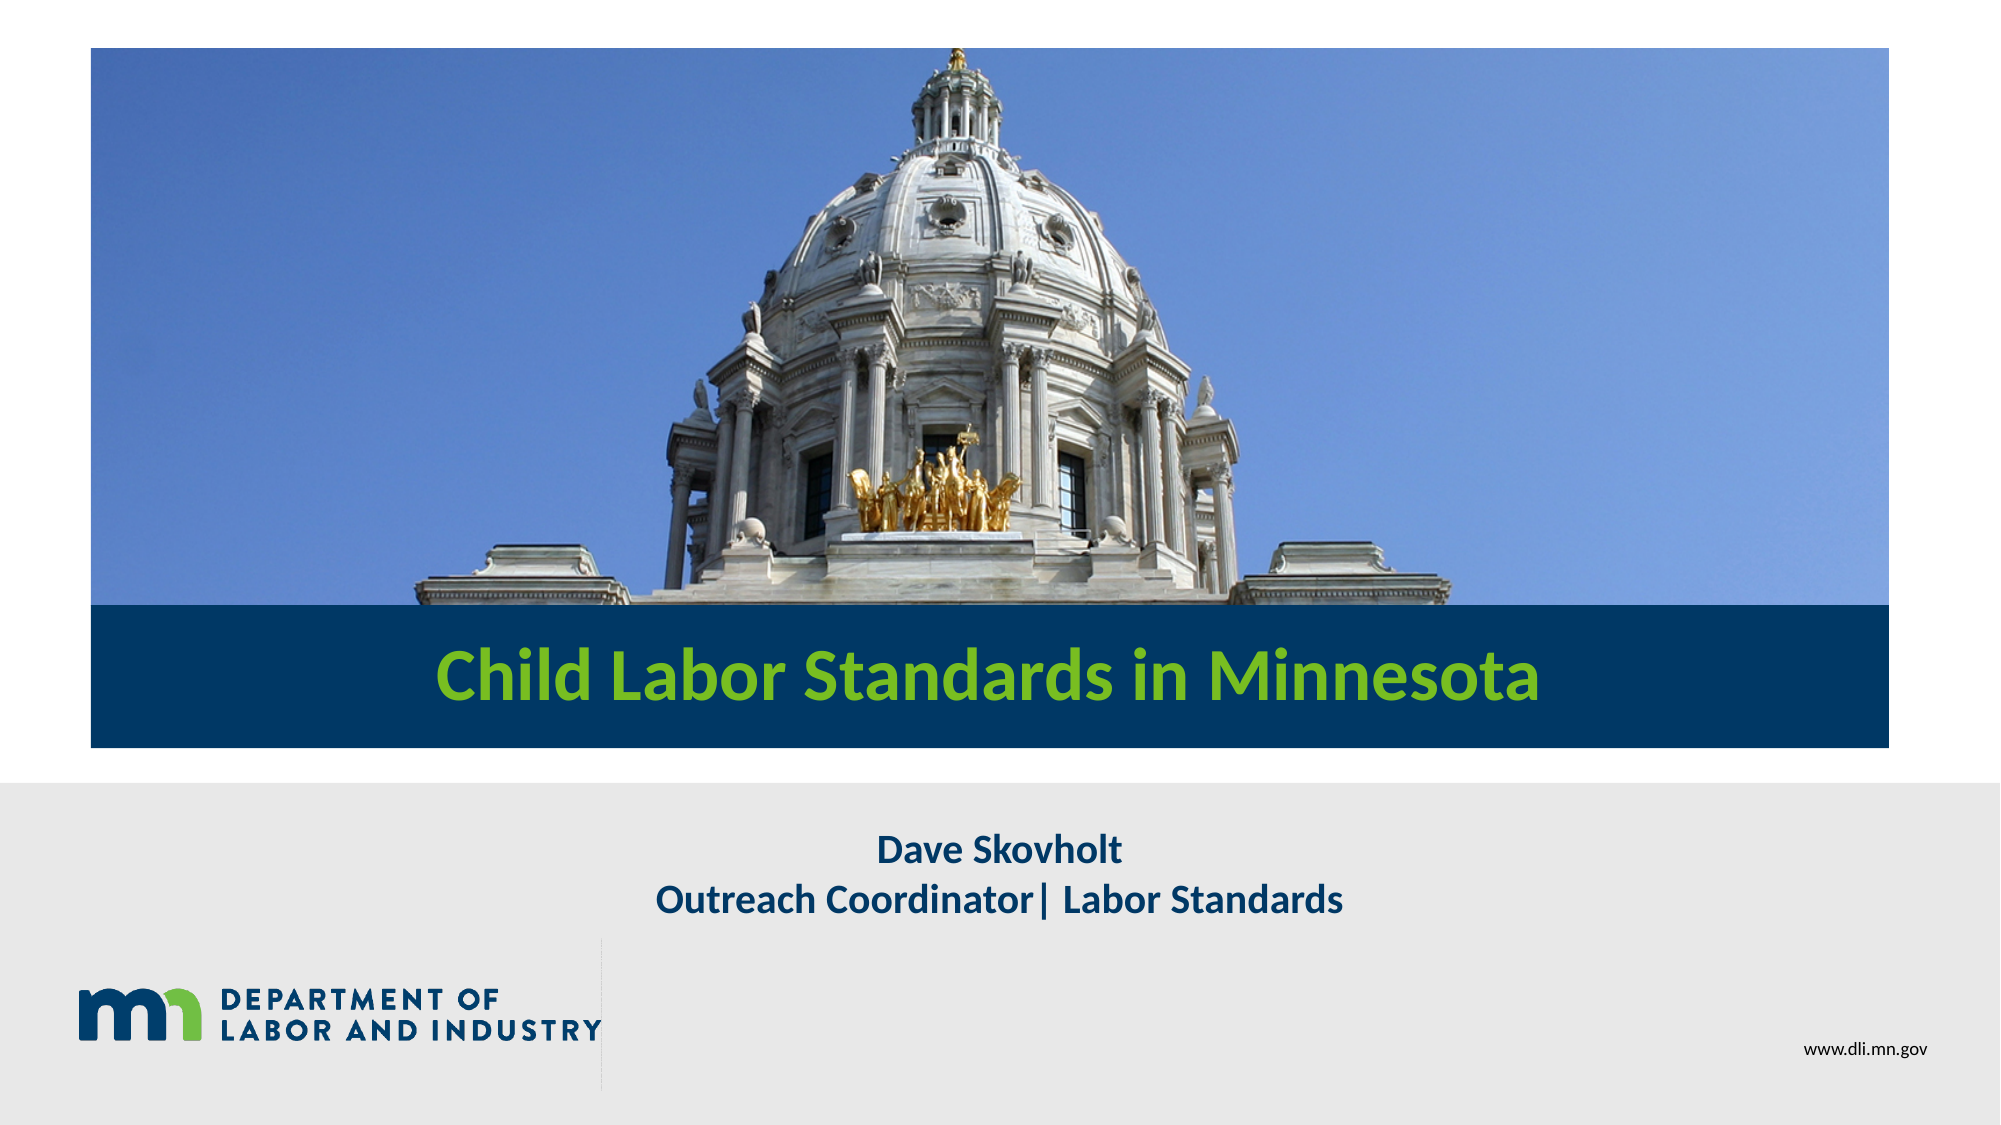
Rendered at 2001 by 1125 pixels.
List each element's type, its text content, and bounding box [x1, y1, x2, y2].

footer www.dli.mn.gov [1025, 1006, 1943, 1067]
list Dave Skovholt Outreach Coordinator| Labor Standards [594, 760, 1406, 936]
title Child Labor Standards in Minnesota [90, 606, 1889, 749]
picture [79, 938, 602, 1091]
picture [90, 47, 1890, 606]
